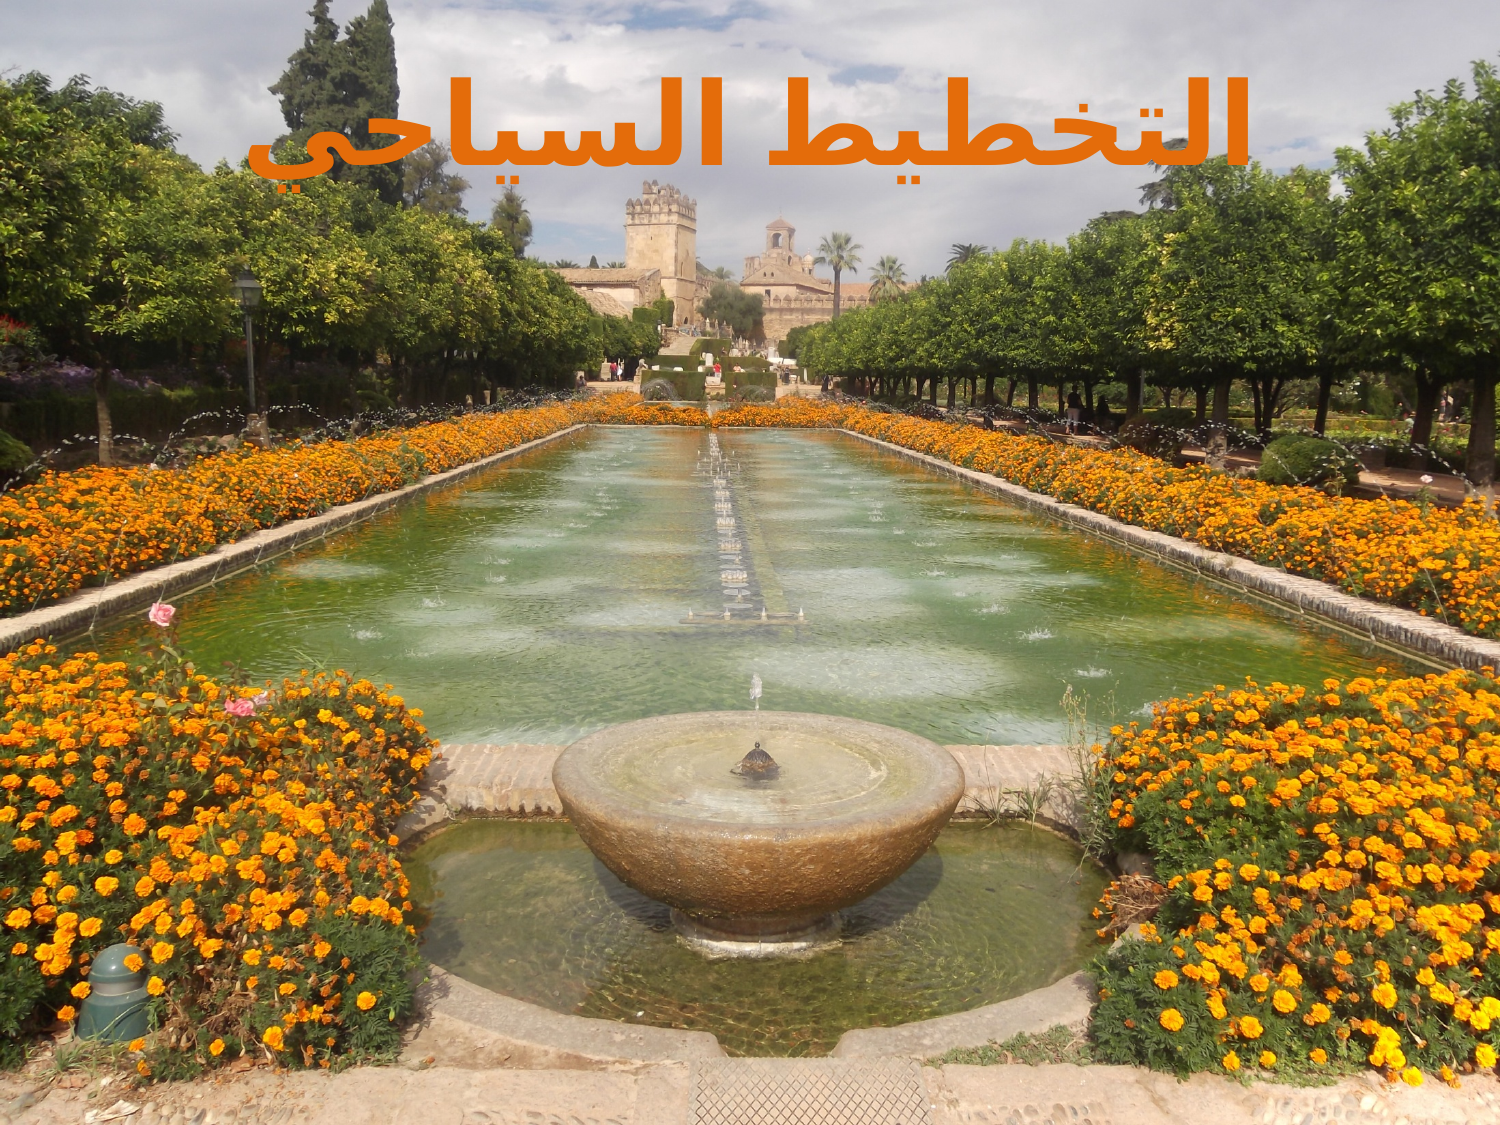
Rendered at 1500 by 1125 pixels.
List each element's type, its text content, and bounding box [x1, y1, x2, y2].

subtitle التخطيط السياحي [225, 42, 1275, 315]
picture [0, 0, 1500, 1125]
